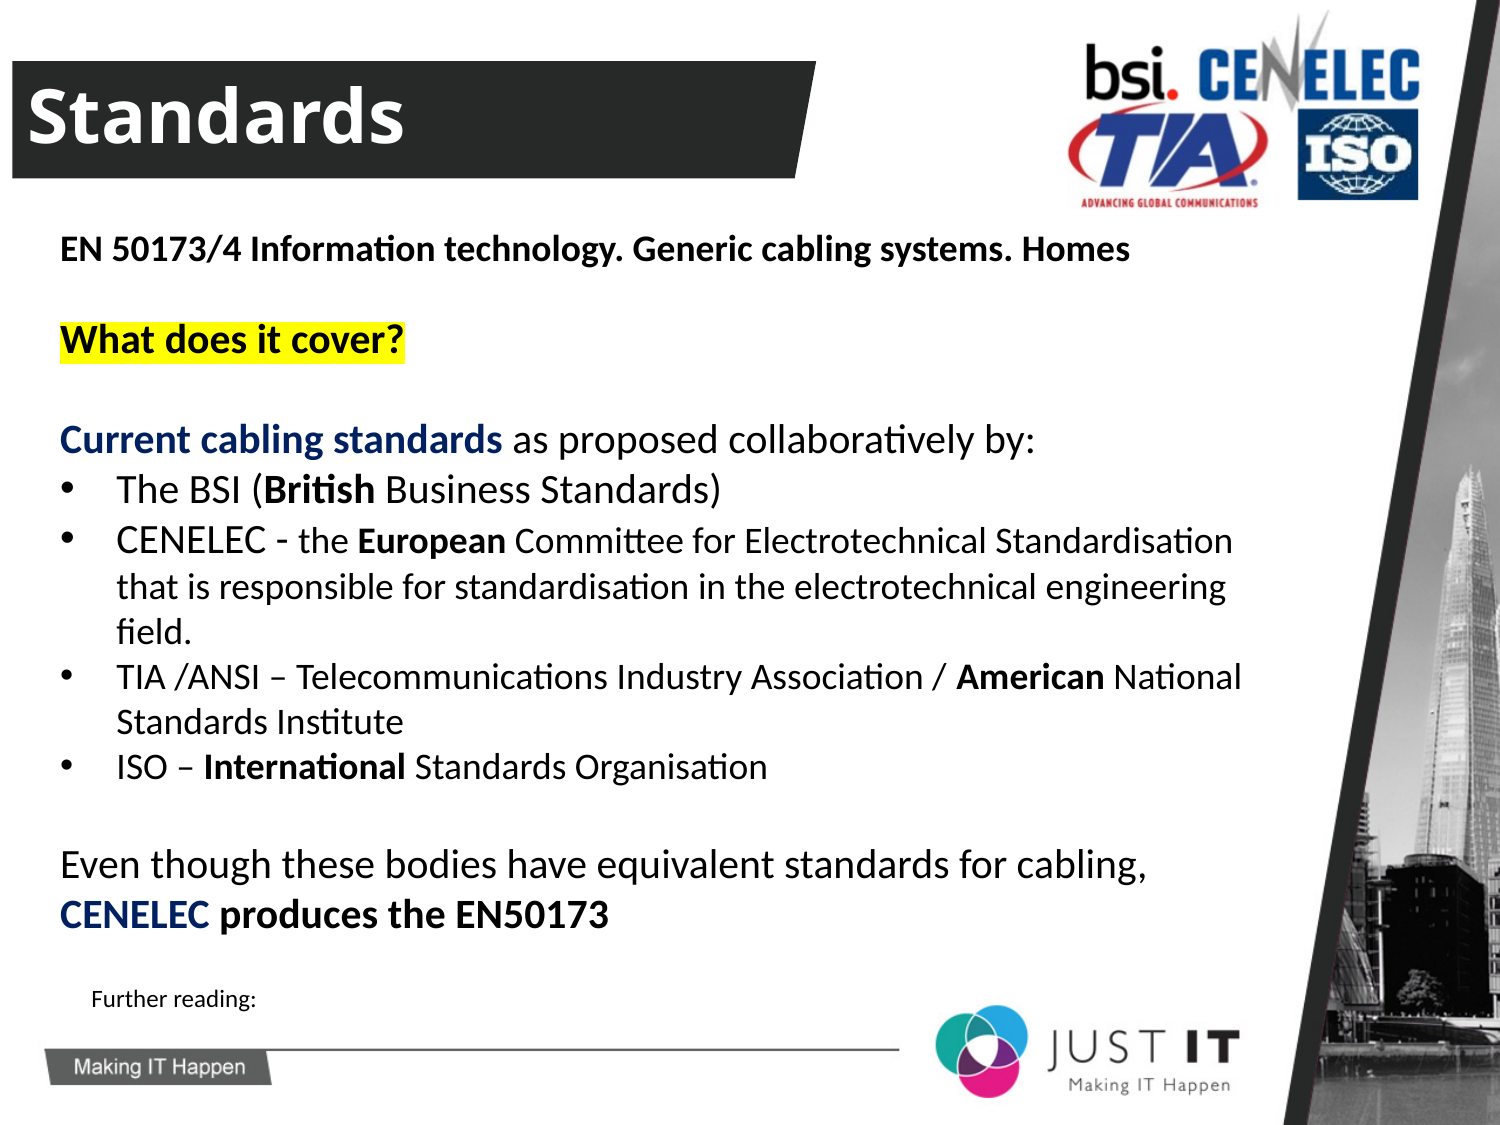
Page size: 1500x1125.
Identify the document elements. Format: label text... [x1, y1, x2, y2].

text_box EN 50173/4 Information technology. Generic cabling systems. Homes [45, 216, 1270, 304]
picture [0, 0, 1500, 1125]
text_box What does it cover? Current cabling standards as proposed collaboratively by: The BSI (British Business Standards) CENELEC - the European Committee for Electrotechnical Standardisation that is responsible for standardisation in the electrotechnical engineering field. TIA /ANSI – Telecommunications Industry Association / American National Standards Institute ISO – International Standards Organisation Even though these bodies have equivalent standards for cabling, CENELEC produces the EN50173 [45, 304, 1270, 1035]
title Standards [12, 61, 927, 179]
